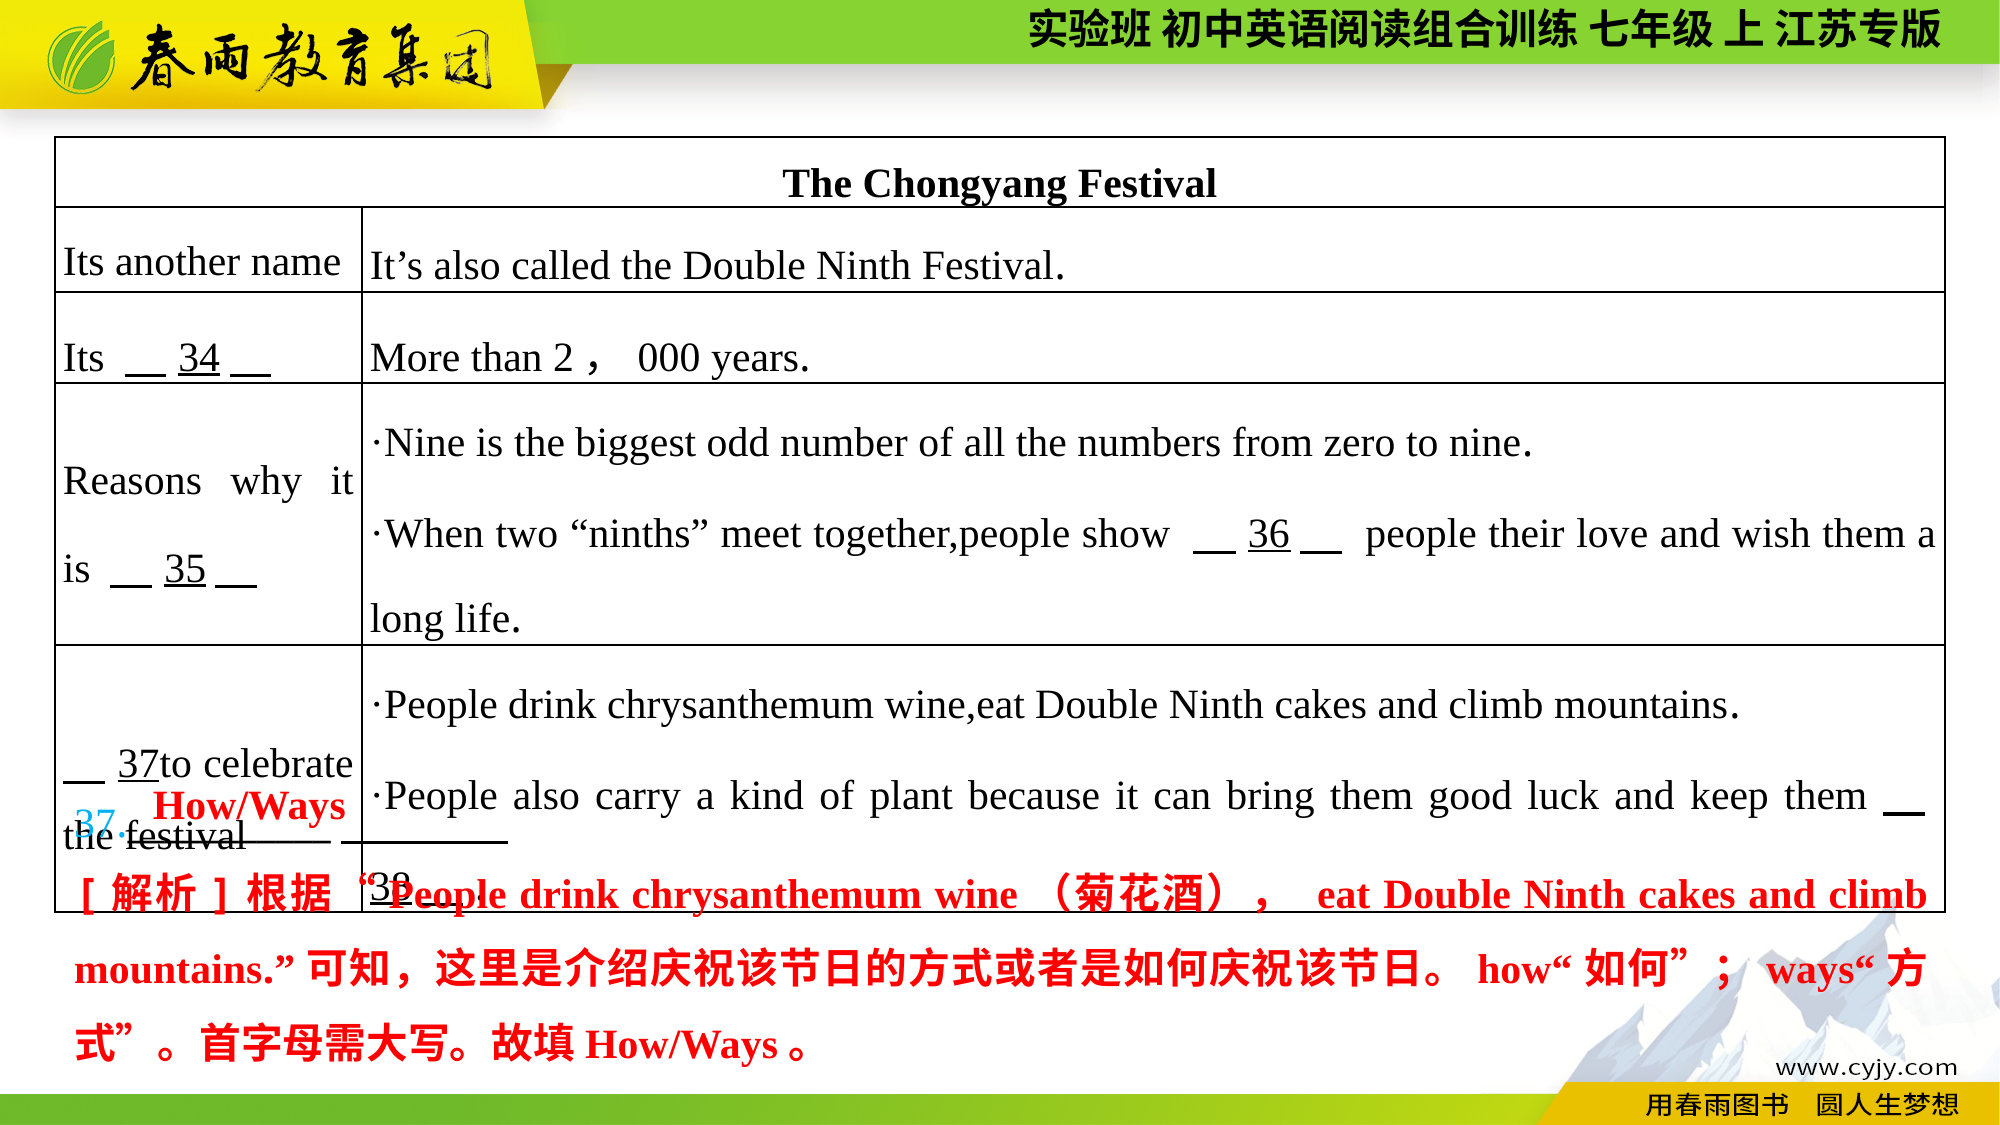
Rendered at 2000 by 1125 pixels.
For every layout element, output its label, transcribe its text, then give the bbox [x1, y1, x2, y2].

text_box How/Ways [138, 770, 361, 834]
table_cell 37to celebrate the festival [56, 646, 361, 911]
table_cell Its 34 [56, 293, 361, 382]
table_cell More than 2，000 years. [363, 293, 1944, 382]
table_cell ·People drink chrysanthemum wine,eat Double Ninth cakes and climb mountains. ·People also carry a kind of plant because it can bring them good luck and keep them 38 . [363, 646, 1944, 763]
table_header The Chongyang Festival [56, 138, 1944, 206]
text_box [解析]根据“People drink chrysanthemum wine（菊花酒）， eat Double Ninth cakes and climb mountains.”可知，这里是介绍庆祝该节日的方式或者是如何庆祝该节日。how“如何”；ways“方式”。首字母需大写。故填How/Ways。 [59, 834, 1944, 1075]
table_cell Reasons why it is 35 [56, 384, 361, 644]
picture [0, 0, 2000, 1125]
list 37.___________ [59, 763, 1944, 834]
table_cell Its another name [56, 208, 361, 291]
table_cell ·Nine is the biggest odd number of all the numbers from zero to nine. ·When two “ninths” meet together,people show 36 people their love and wish them a long life. [363, 384, 1944, 644]
table_cell It’s also called the Double Ninth Festival. [363, 208, 1944, 291]
